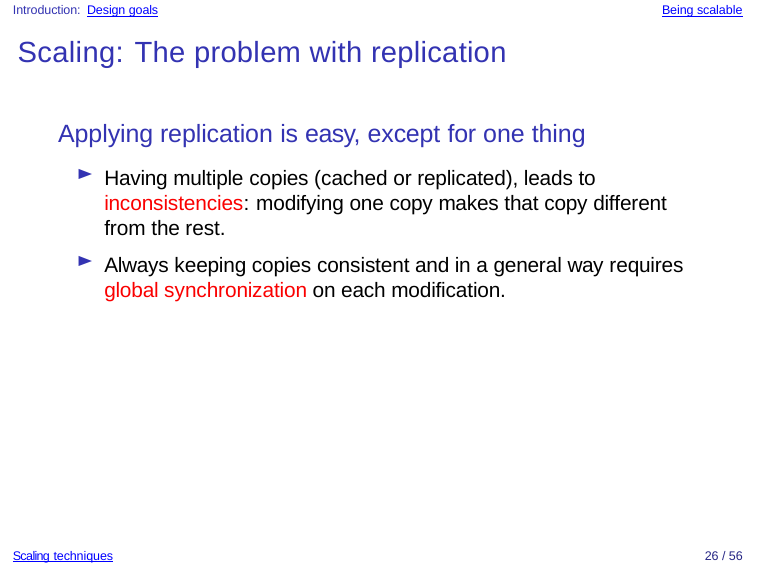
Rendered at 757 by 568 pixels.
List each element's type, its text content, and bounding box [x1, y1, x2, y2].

text_box Scaling techniques [10, 546, 120, 563]
text_box Being scalable [660, 0, 745, 18]
text_box Scaling: The problem with replication Applying replication is easy, except for one thing Having multiple copies (cached or replicated), leads to inconsistencies: modifying one copy makes that copy different from the rest. Always keeping copies consistent and in a general way requires global synchronization on each modification. [13, 31, 698, 302]
text_box Introduction: Design goals [10, 0, 163, 18]
text_box 26 / 56 [702, 546, 745, 563]
